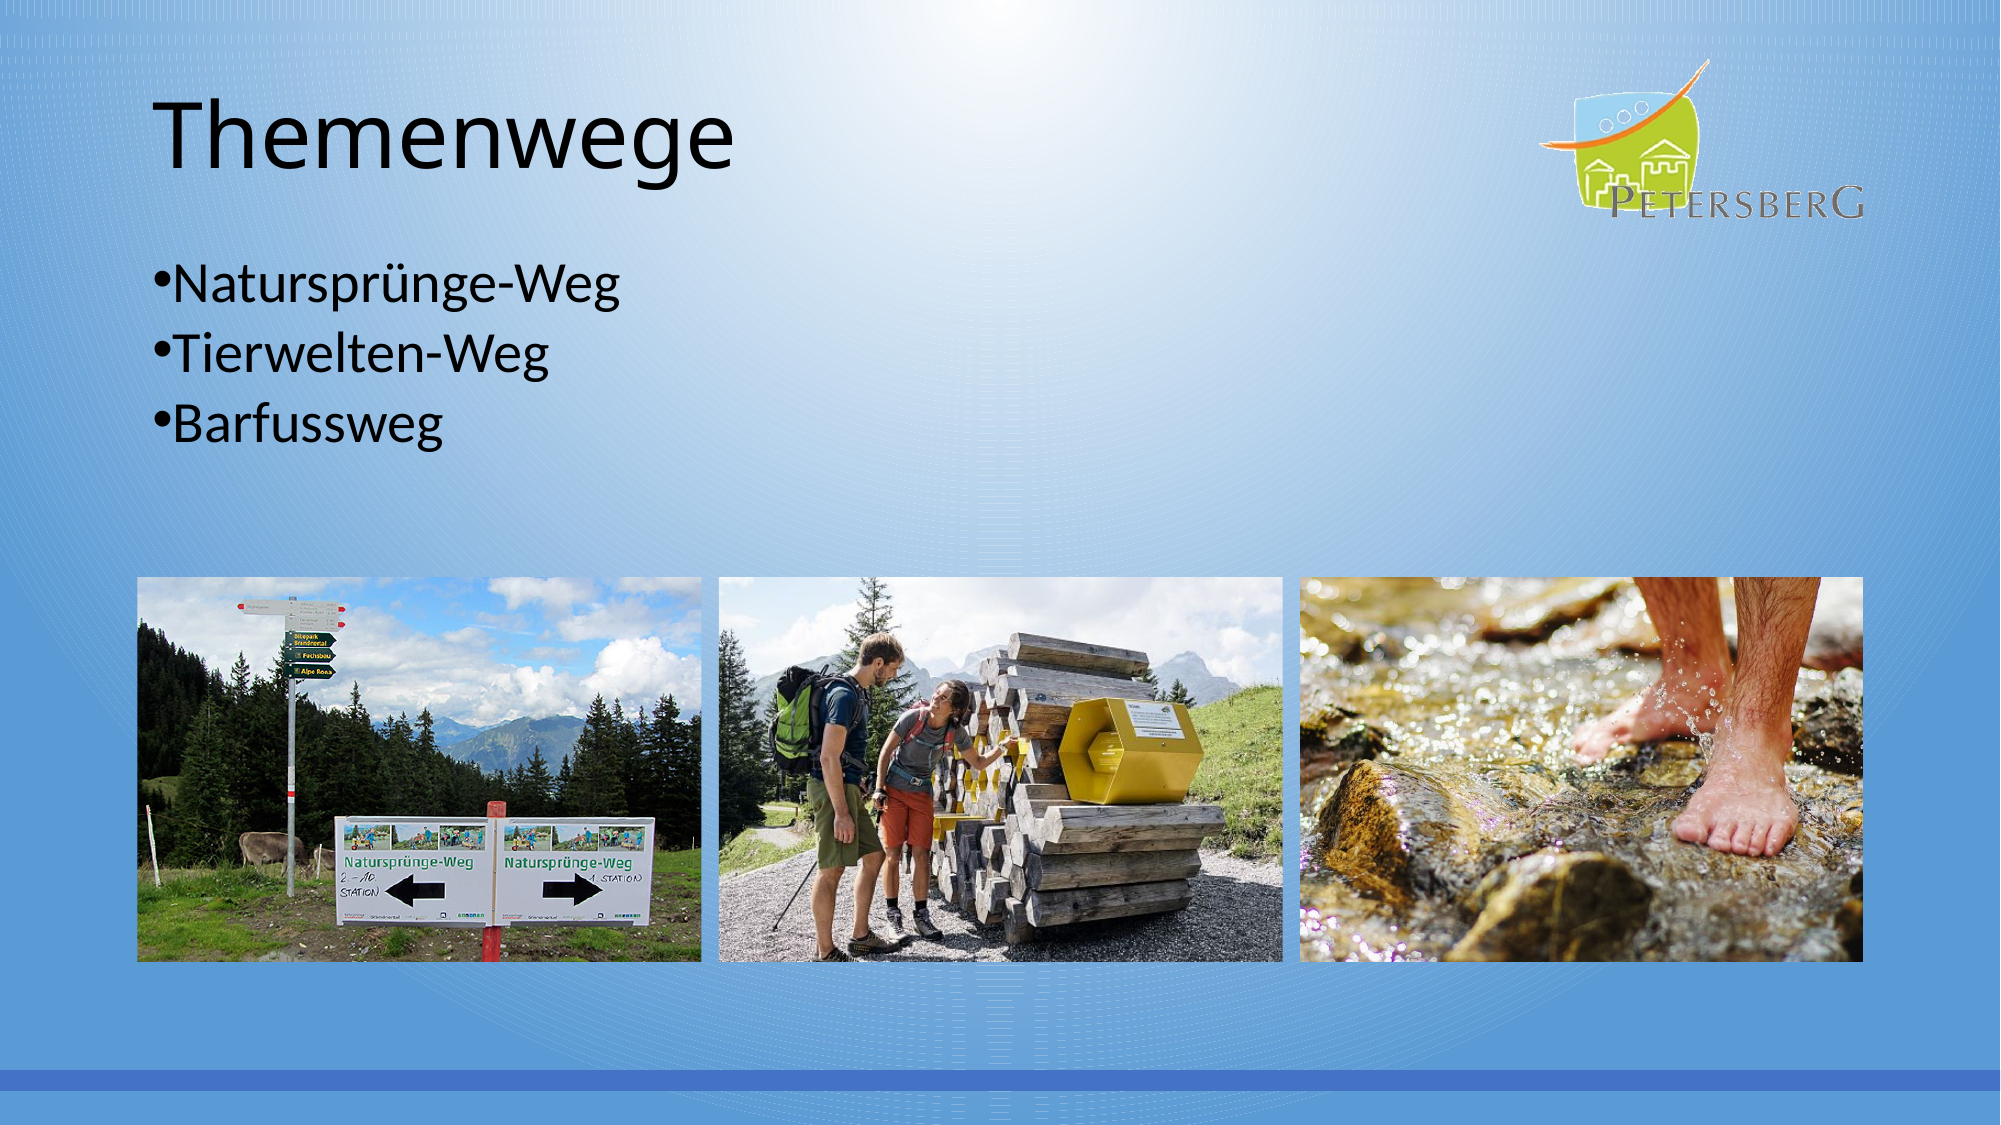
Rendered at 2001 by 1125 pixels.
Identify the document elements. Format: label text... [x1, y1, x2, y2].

picture [137, 577, 702, 962]
title Themenwege [137, 59, 1539, 218]
picture [718, 577, 1283, 962]
list Natursprünge-Weg Tierwelten-Weg Barfussweg [137, 236, 1863, 1014]
picture [1539, 59, 1863, 219]
picture [1300, 577, 1863, 962]
